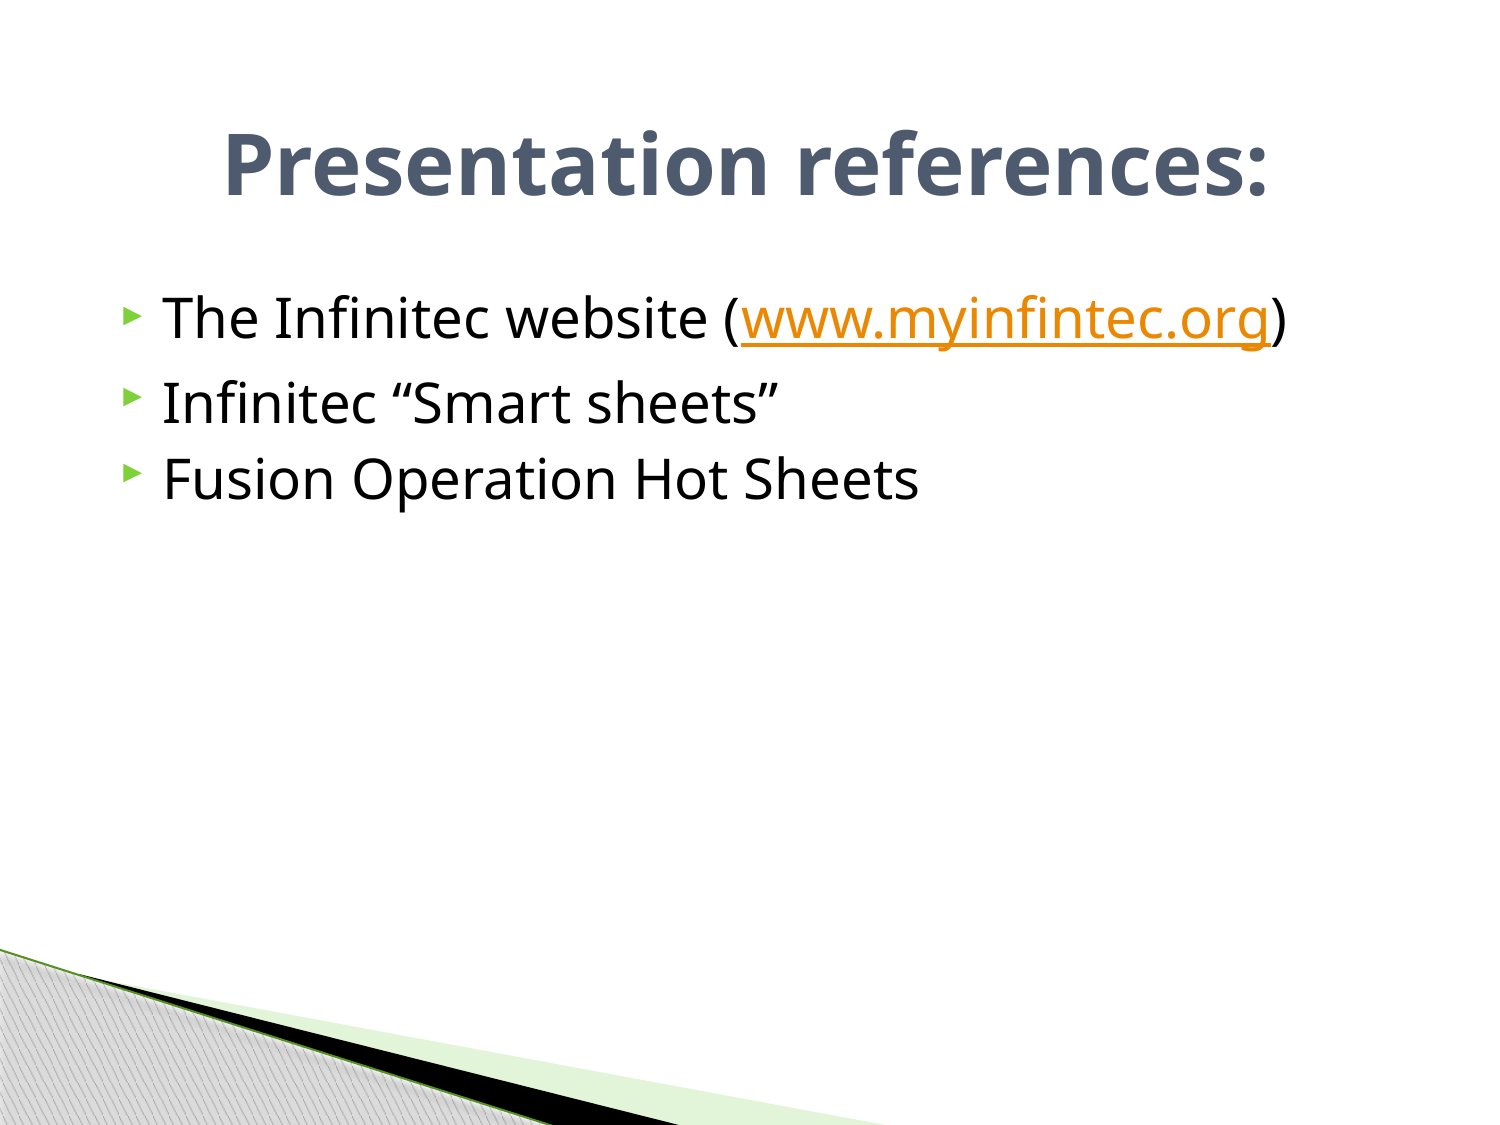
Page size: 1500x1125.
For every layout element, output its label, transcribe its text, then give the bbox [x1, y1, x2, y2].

title Presentation references: [75, 75, 1418, 248]
list The Infinitec website (www.myinfintec.org) Infinitec “Smart sheets” Fusion Operation Hot Sheets [87, 275, 1430, 962]
